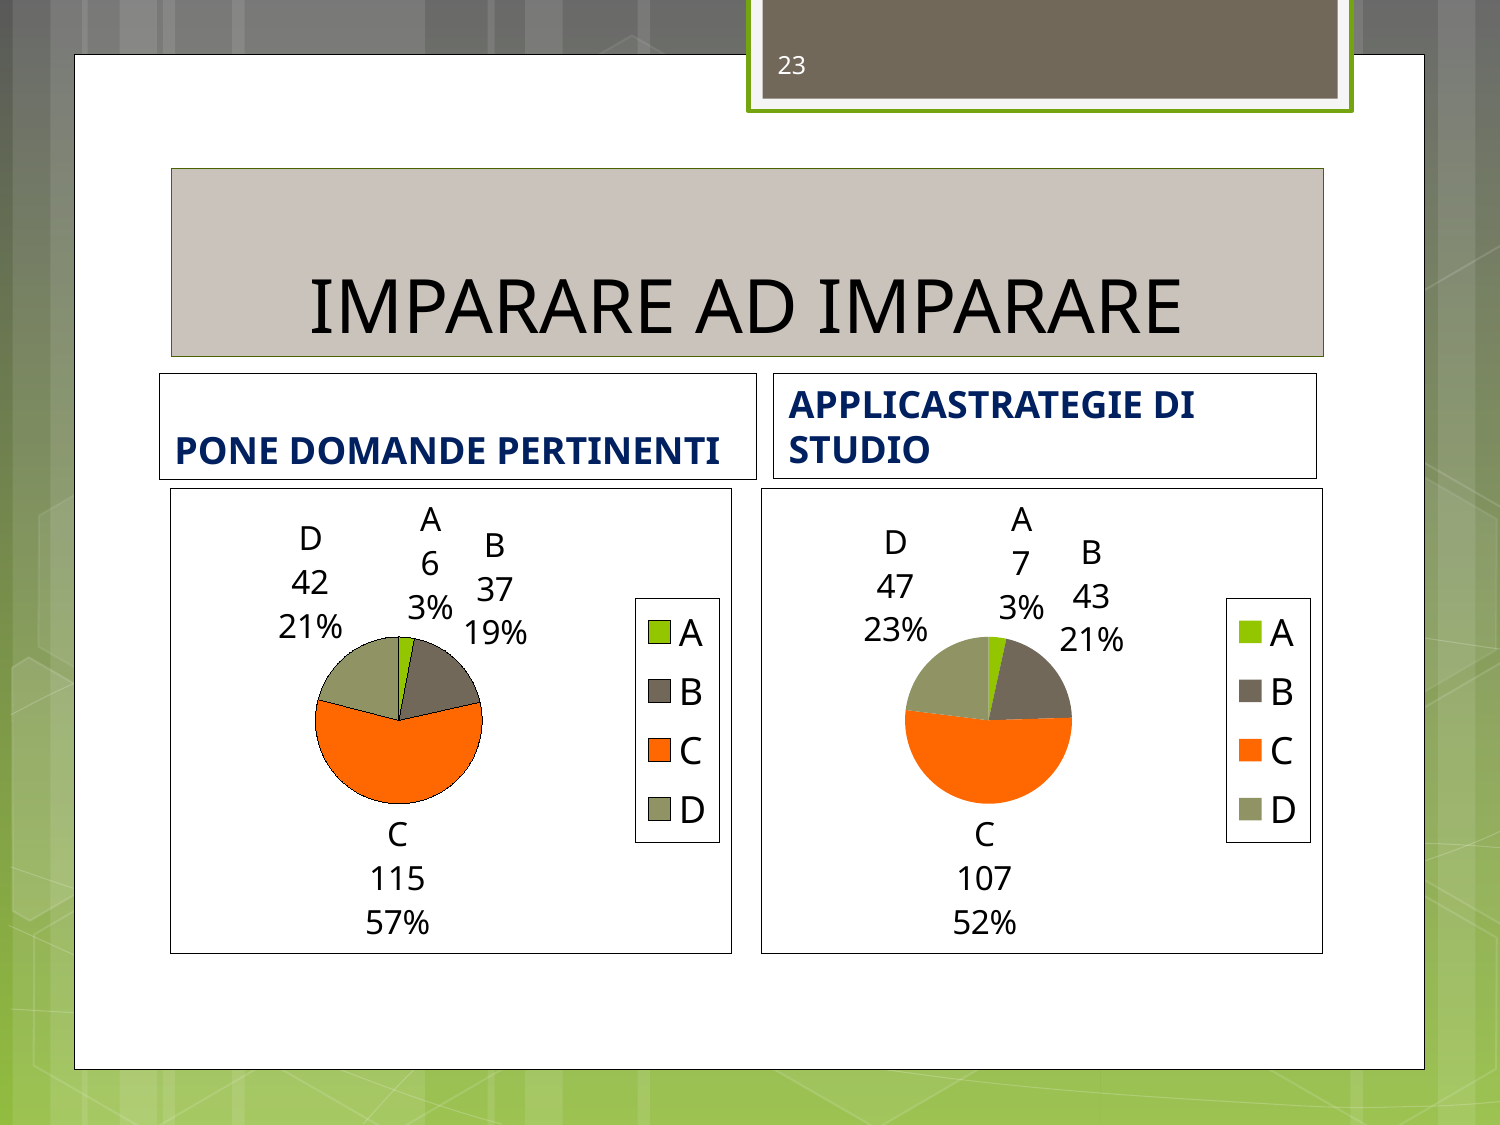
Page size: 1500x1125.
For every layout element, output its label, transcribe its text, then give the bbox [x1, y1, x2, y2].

list APPLICASTRATEGIE DI STUDIO [773, 373, 1317, 479]
slide_number 23 [762, 36, 982, 97]
title IMPARARE AD IMPARARE [171, 168, 1324, 357]
list PONE DOMANDE PERTINENTI [159, 373, 757, 480]
chart [170, 487, 733, 954]
chart [761, 487, 1324, 954]
